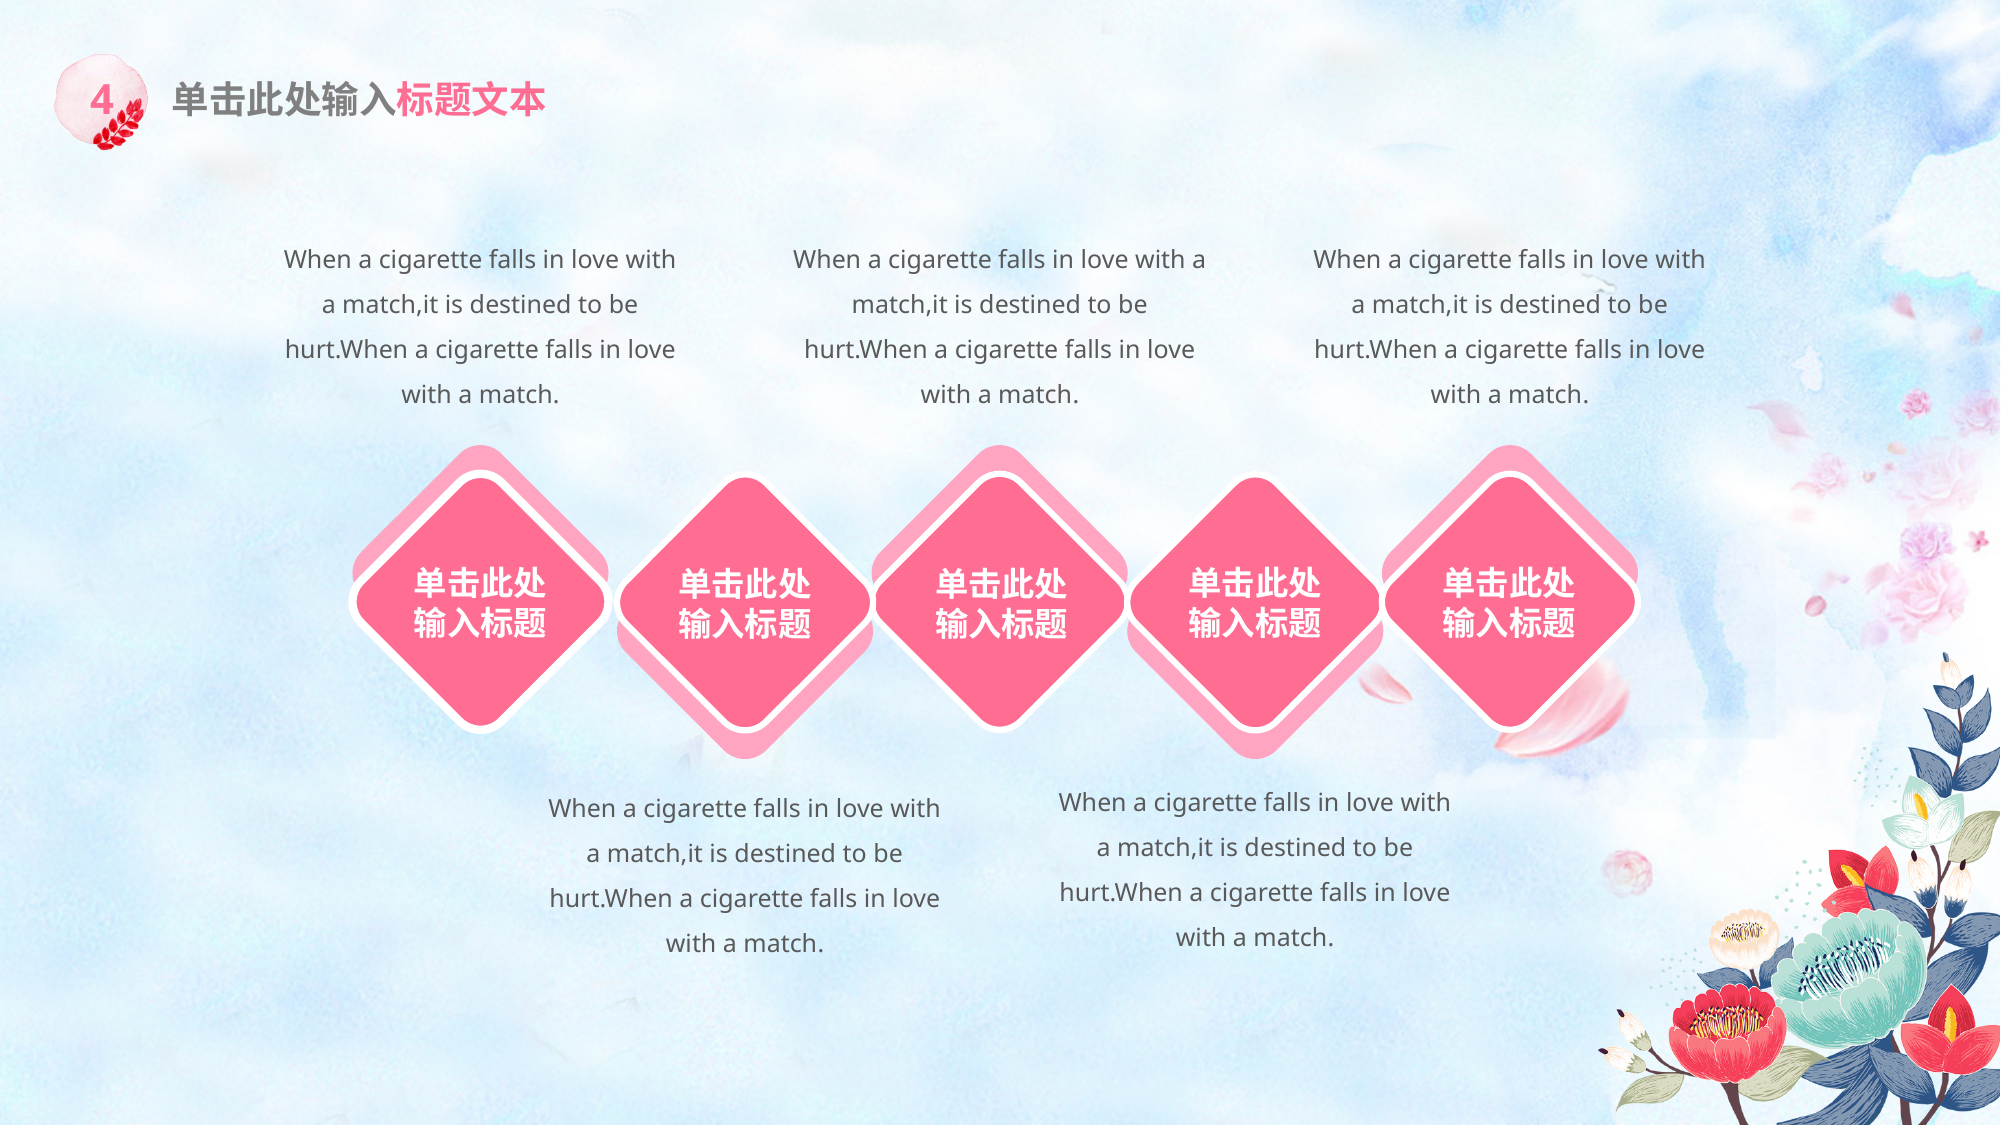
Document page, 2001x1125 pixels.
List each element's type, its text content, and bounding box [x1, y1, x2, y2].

text_box When a cigarette falls in love with a match,it is destined to be hurt.When a cigarette falls in love with a match. [1306, 228, 1714, 409]
text_box 单击此处输入标题文本 [157, 68, 566, 128]
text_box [381, 473, 580, 702]
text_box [645, 503, 845, 731]
text_box When a cigarette falls in love with a match,it is destined to be hurt.When a cigarette falls in love with a match. [539, 777, 951, 958]
text_box When a cigarette falls in love with a match,it is destined to be hurt.When a cigarette falls in love with a match. [1054, 771, 1456, 951]
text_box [42, 37, 157, 160]
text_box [1155, 503, 1355, 731]
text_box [1410, 473, 1610, 702]
text_box When a cigarette falls in love with a match,it is destined to be hurt.When a cigarette falls in love with a match. [279, 228, 682, 409]
text_box When a cigarette falls in love with a match,it is destined to be hurt.When a cigarette falls in love with a match. [790, 228, 1210, 409]
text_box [900, 473, 1099, 702]
picture [0, 0, 2001, 1125]
